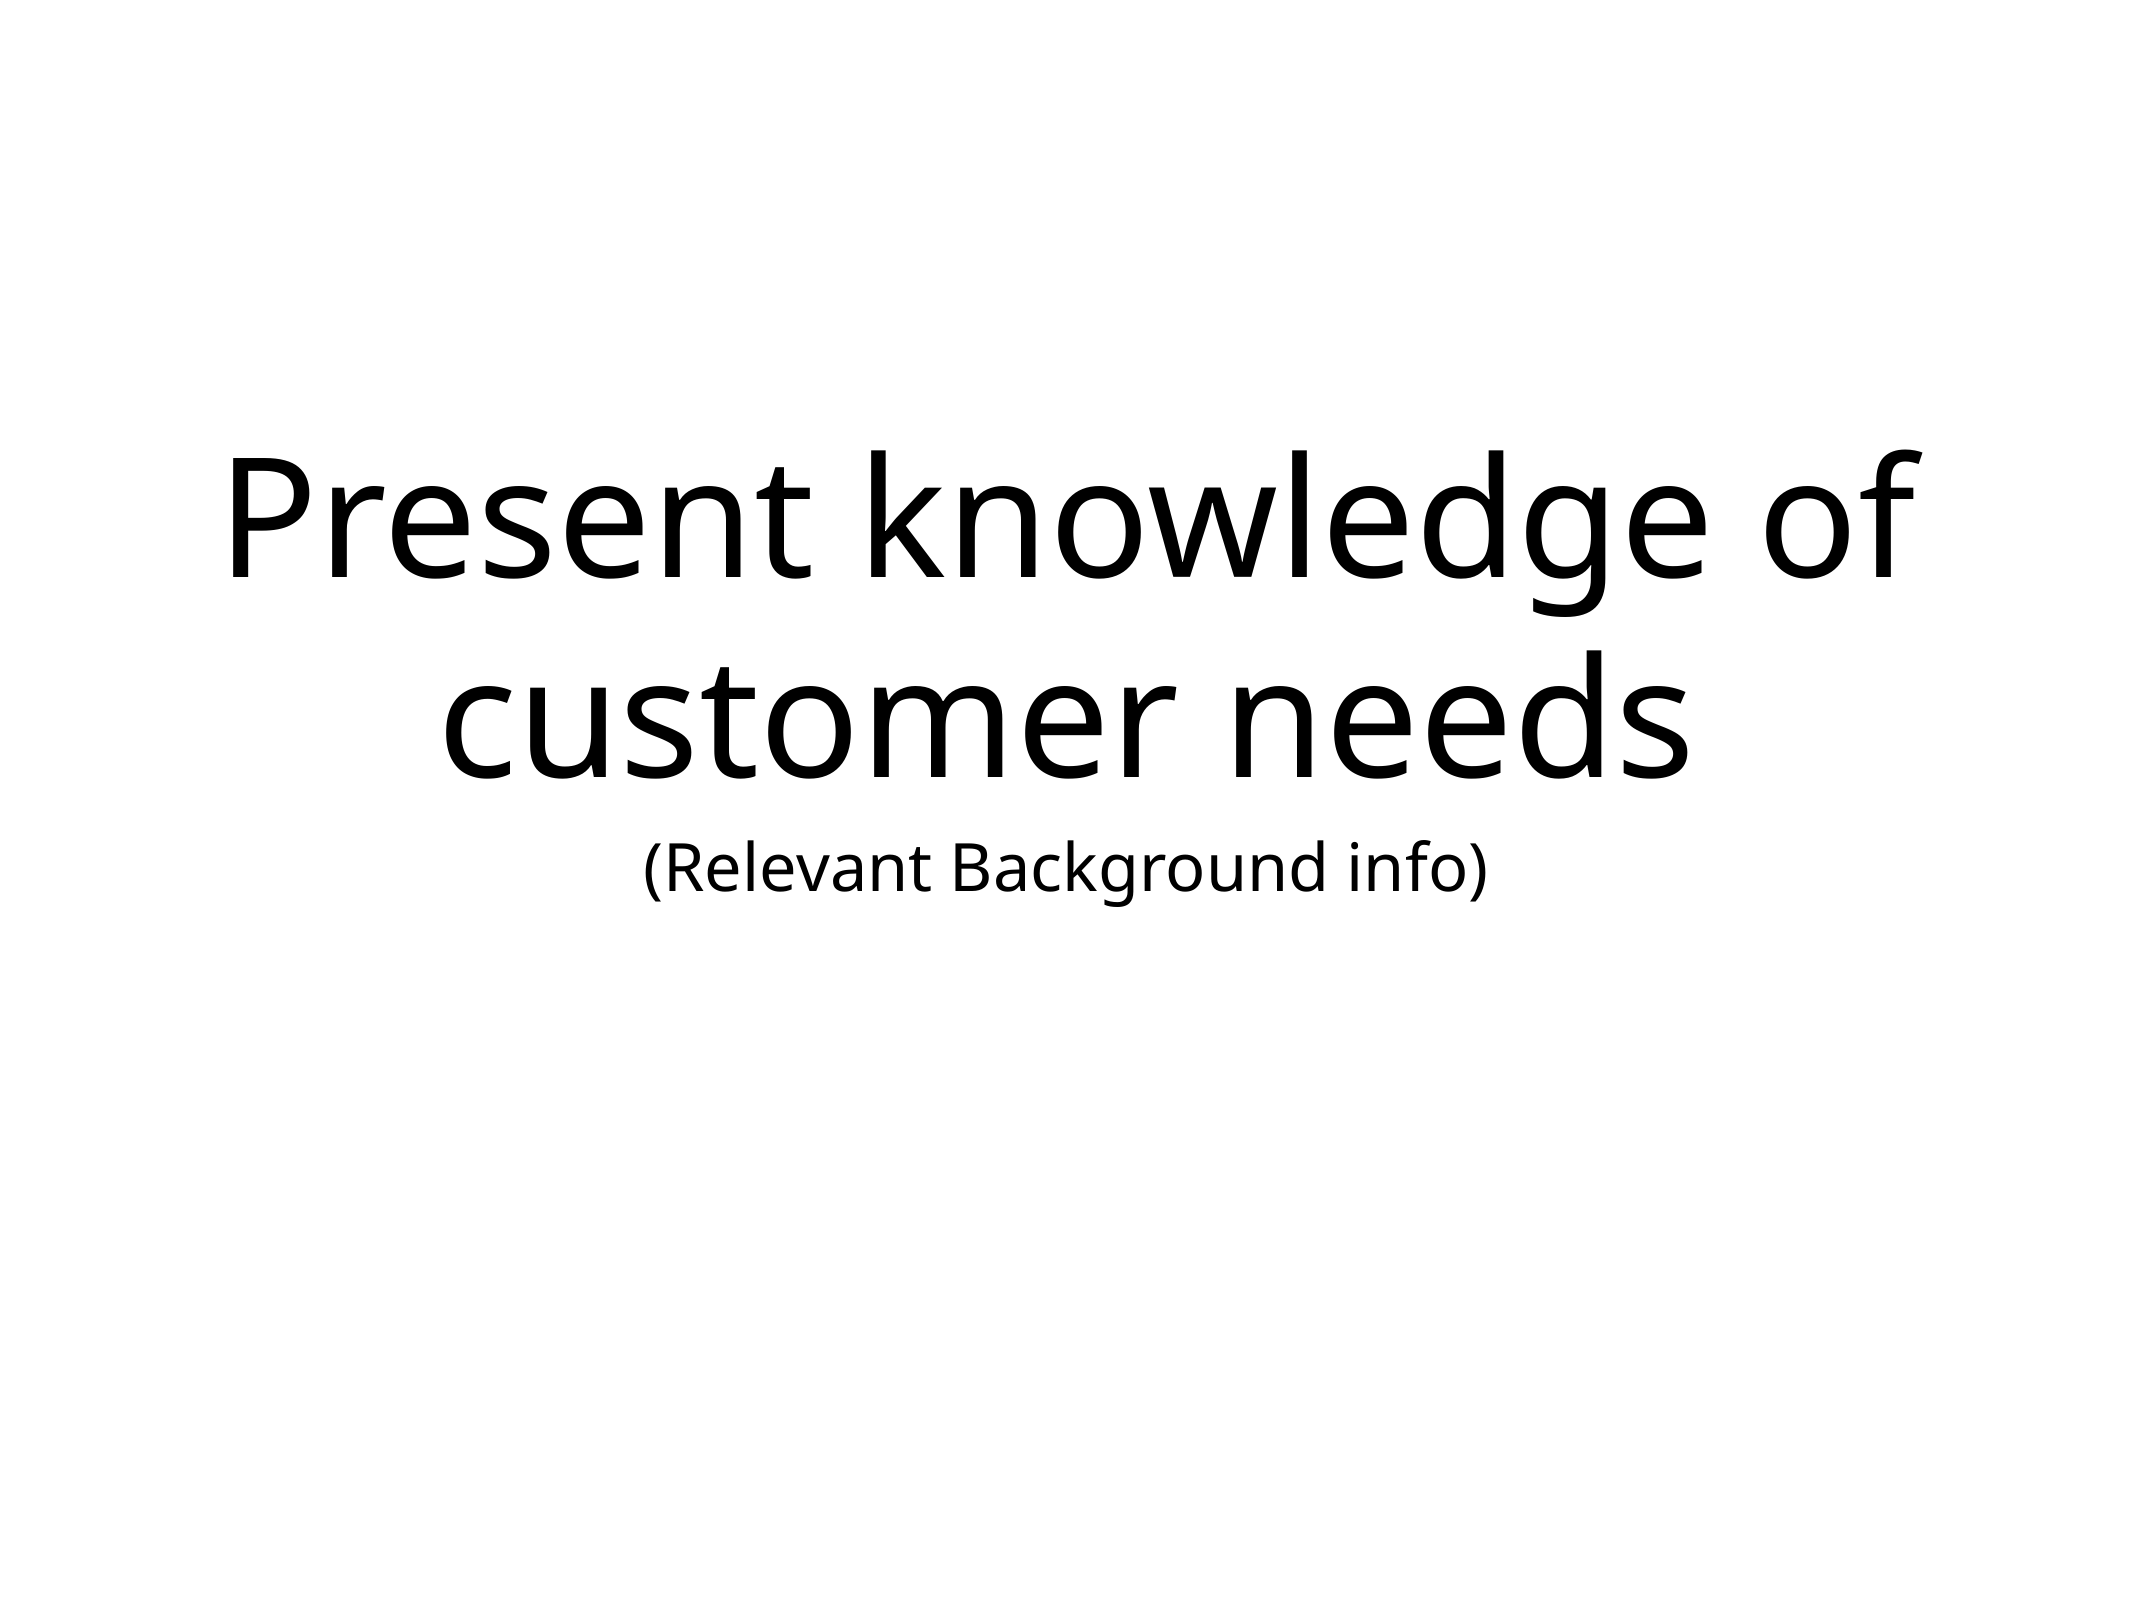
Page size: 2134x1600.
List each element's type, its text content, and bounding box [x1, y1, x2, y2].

title Present knowledge of customer needs [207, 268, 1926, 811]
list (Relevant Background info) [207, 824, 1926, 1011]
